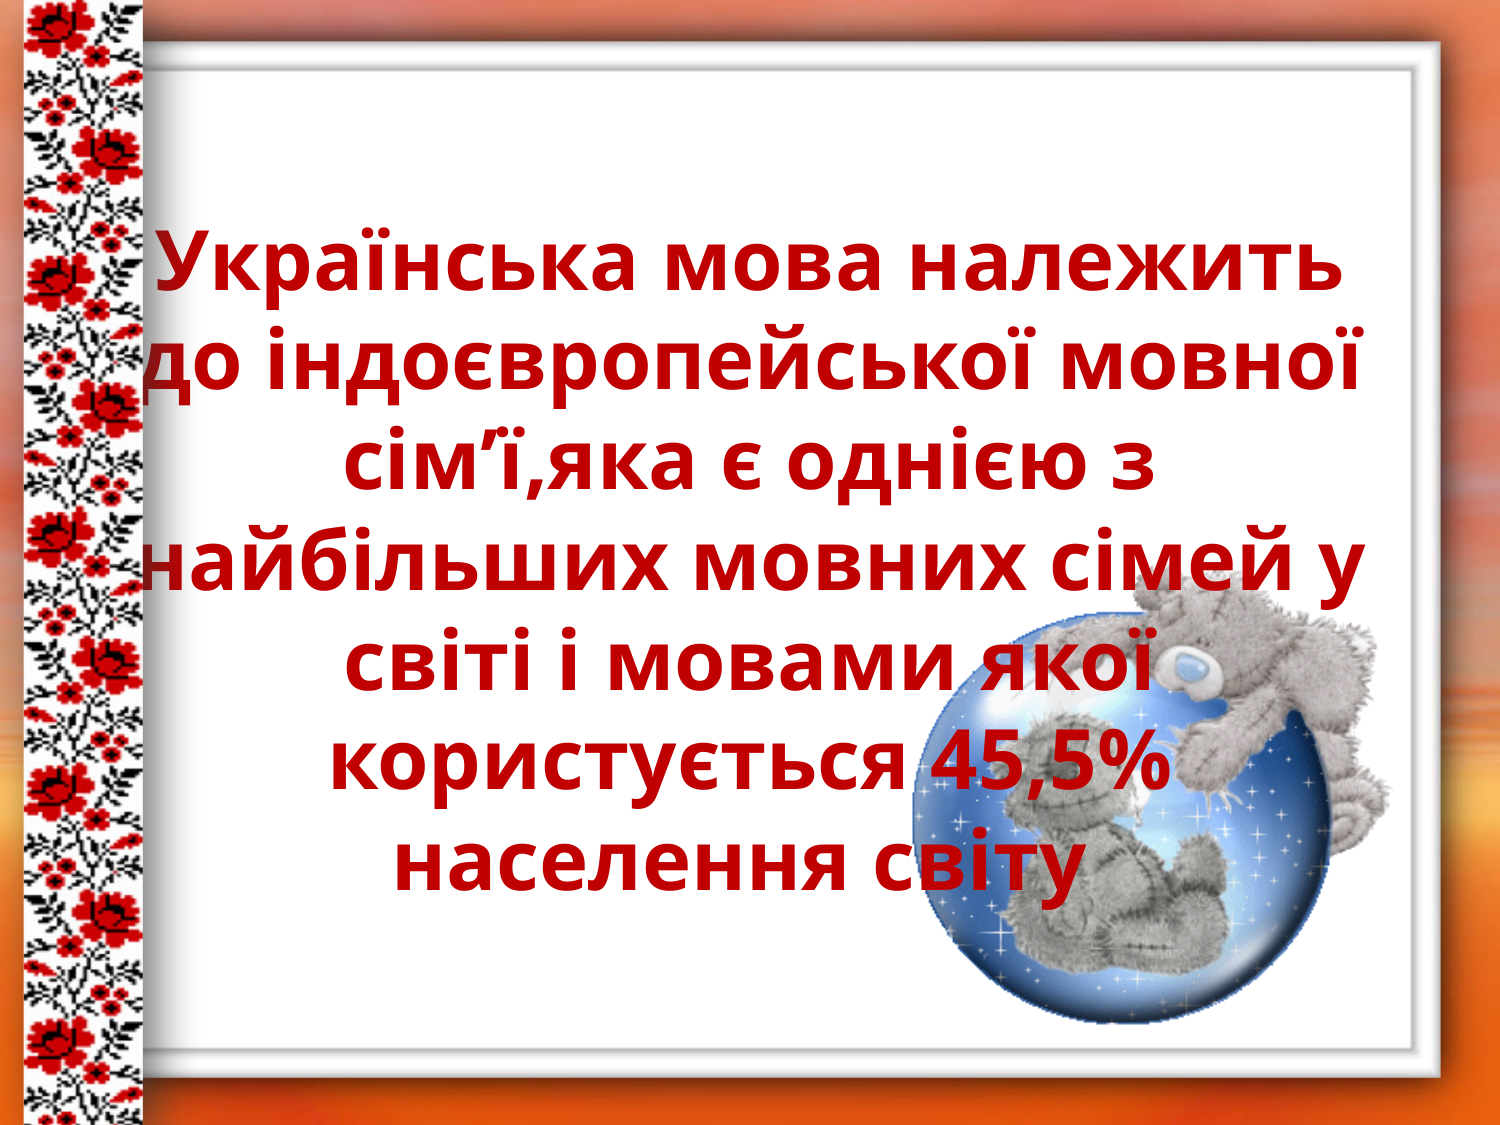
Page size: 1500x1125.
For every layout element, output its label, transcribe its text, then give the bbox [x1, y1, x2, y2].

picture [143, 0, 1500, 1125]
picture [0, 0, 646, 1125]
title Українська мова належить до індоєвропейської мовної сім’ї,яка є однією з найбільших мовних сімей у світі і мовами якої користується 45,5% населення світу [191, 105, 1388, 1009]
